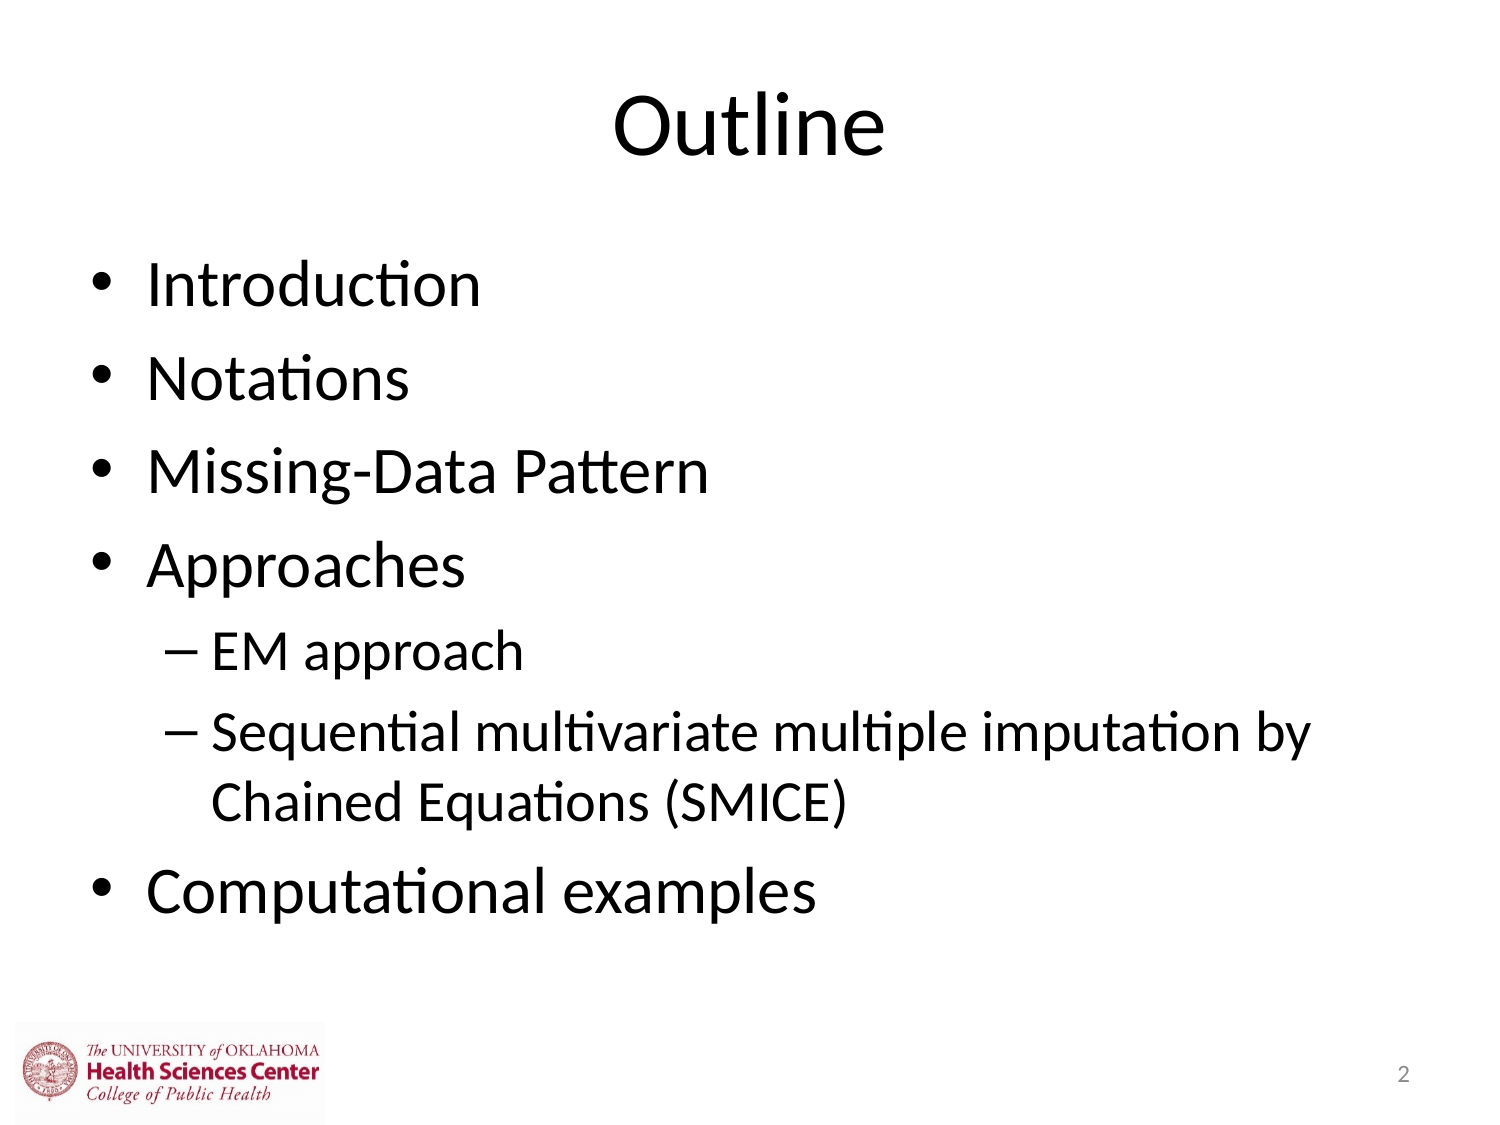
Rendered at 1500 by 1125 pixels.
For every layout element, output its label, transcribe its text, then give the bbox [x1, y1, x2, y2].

list Introduction Notations Missing-Data Pattern Approaches EM approach Sequential multivariate multiple imputation by Chained Equations (SMICE) Computational examples [75, 232, 1425, 975]
title Outline [75, 24, 1425, 213]
picture [15, 1022, 325, 1125]
slide_number 2 [1074, 1042, 1425, 1103]
